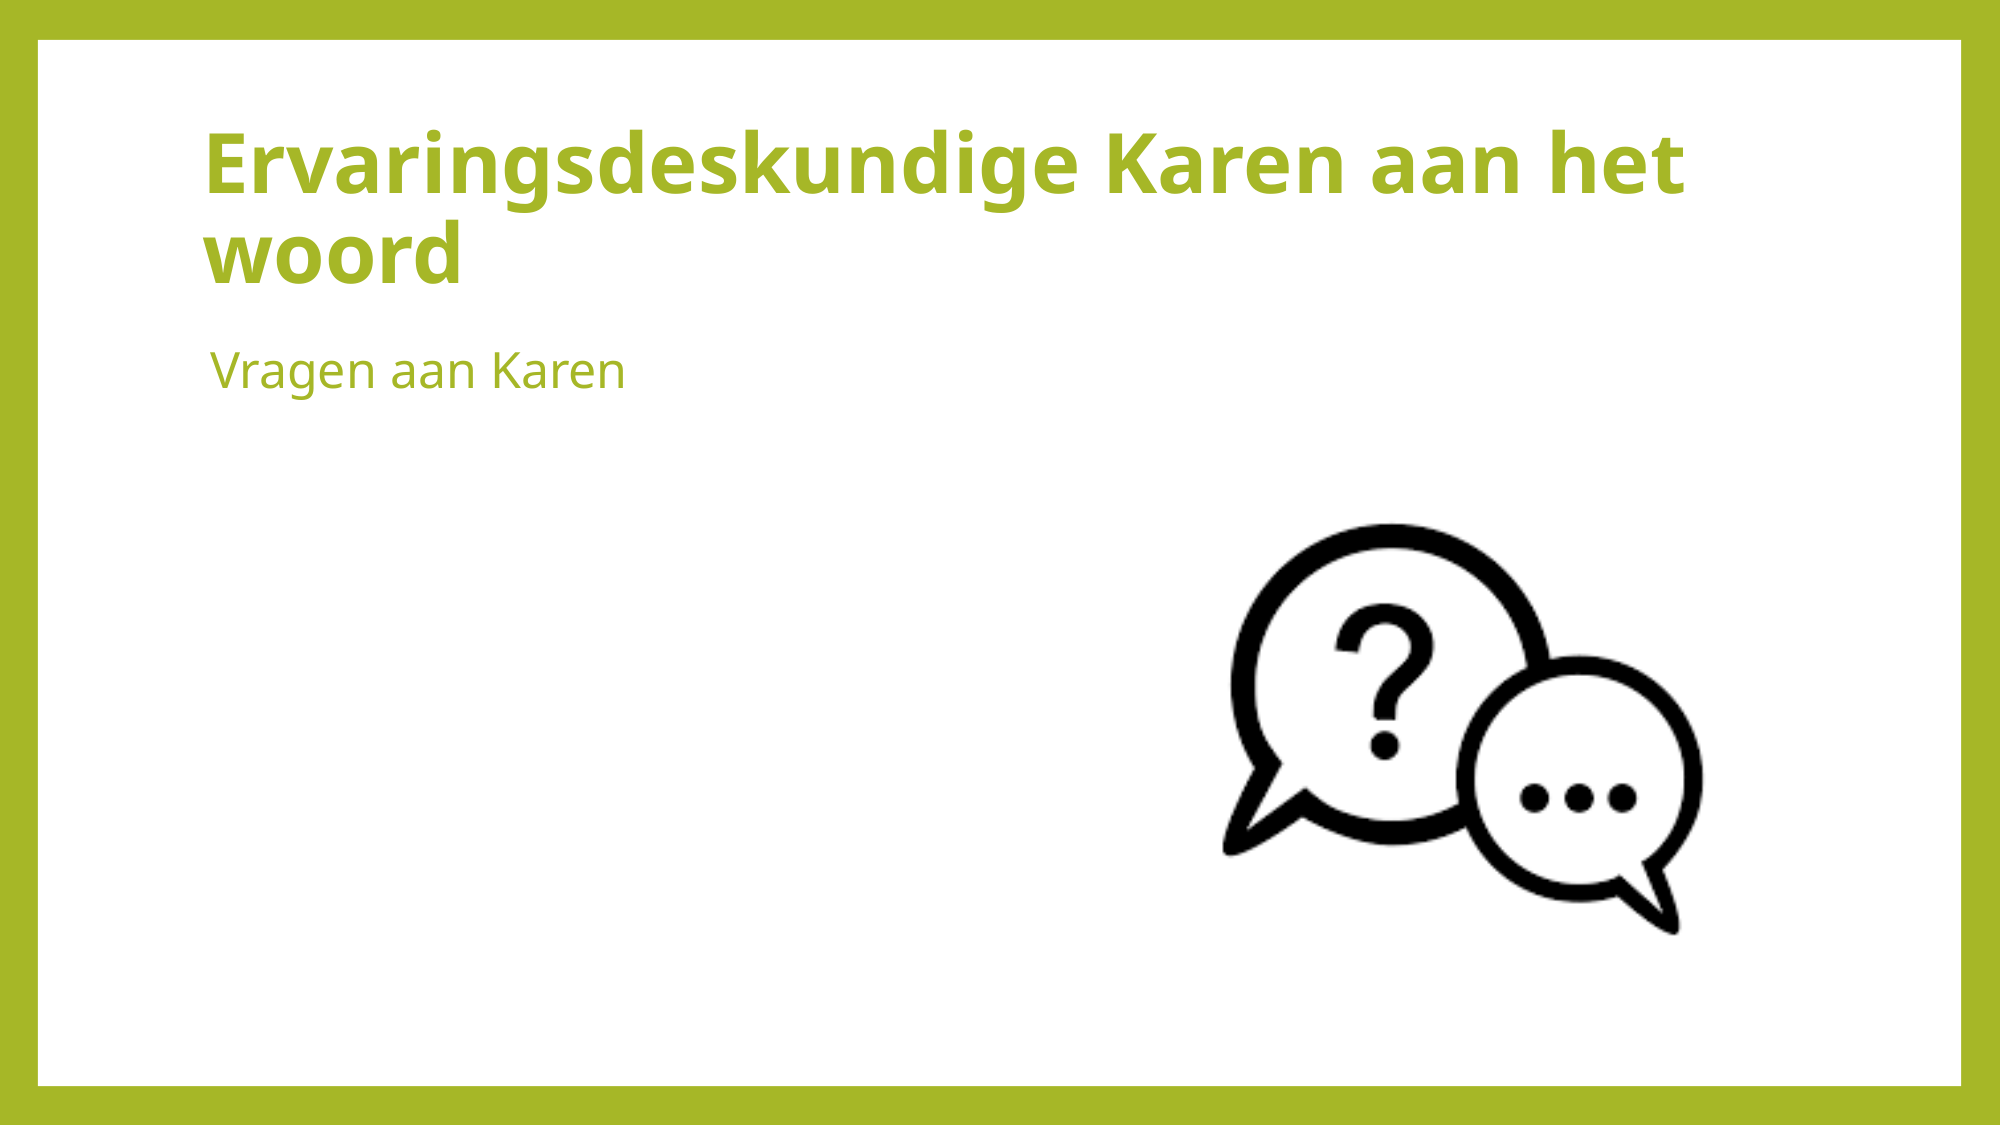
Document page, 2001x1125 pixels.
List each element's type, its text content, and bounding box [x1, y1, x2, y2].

title Ervaringsdeskundige Karen aan het woord [187, 99, 1808, 323]
list Vragen aan Karen [187, 337, 1808, 1000]
picture [1146, 419, 1743, 1016]
